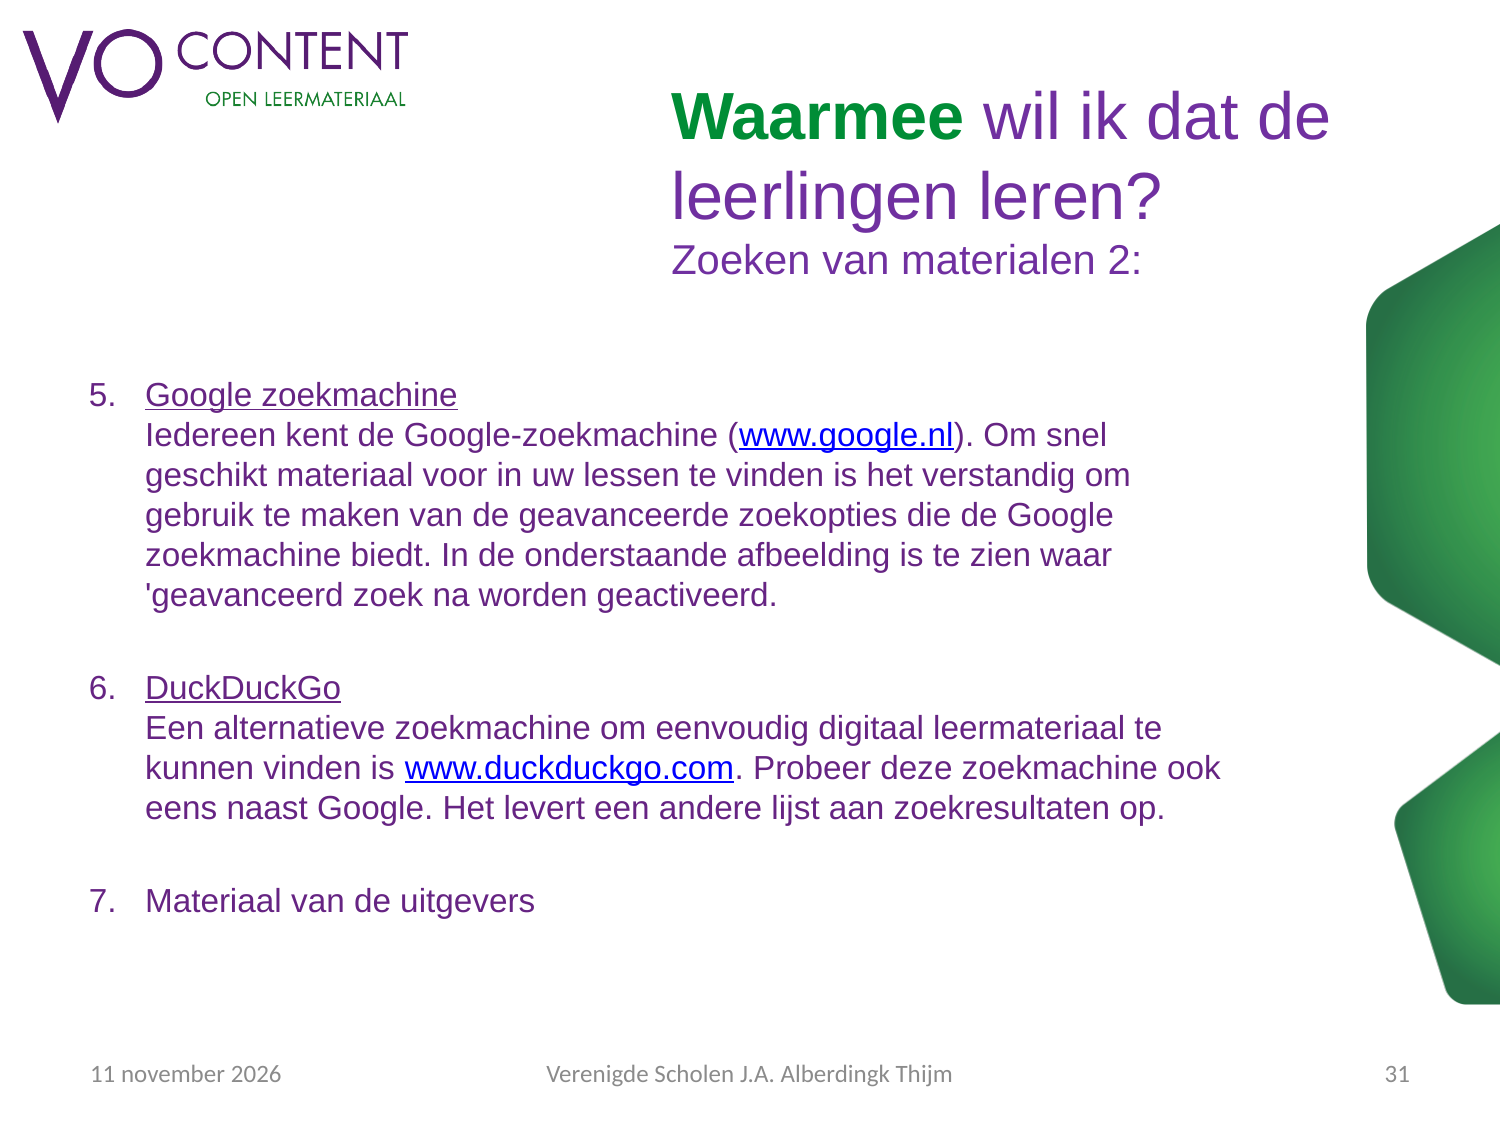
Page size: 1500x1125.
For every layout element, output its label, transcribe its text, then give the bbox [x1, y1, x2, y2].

slide_number 31 [1074, 1042, 1425, 1103]
footer Verenigde Scholen J.A. Alberdingk Thijm [512, 1042, 988, 1103]
list Google zoekmachine Iedereen kent de Google-zoekmachine (www.google.nl). Om snel geschikt materiaal voor in uw lessen te vinden is het verstandig om gebruik te maken van de geavanceerde zoekopties die de Google zoekmachine biedt. In de onderstaande afbeelding is te zien waar 'geavanceerd zoek na worden geactiveerd. DuckDuckGo Een alternatieve zoekmachine om eenvoudig digitaal leermateriaal te kunnen vinden is www.duckduckgo.com. Probeer deze zoekmachine ook eens naast Google. Het levert een andere lijst aan zoekresultaten op. Materiaal van de uitgevers [74, 365, 1239, 1005]
picture [22, 29, 408, 124]
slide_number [75, 1042, 425, 1103]
title Waarmee wil ik dat de leerlingen leren? Zoeken van materialen 2: [656, 8, 1500, 347]
picture [1366, 347, 1500, 1005]
